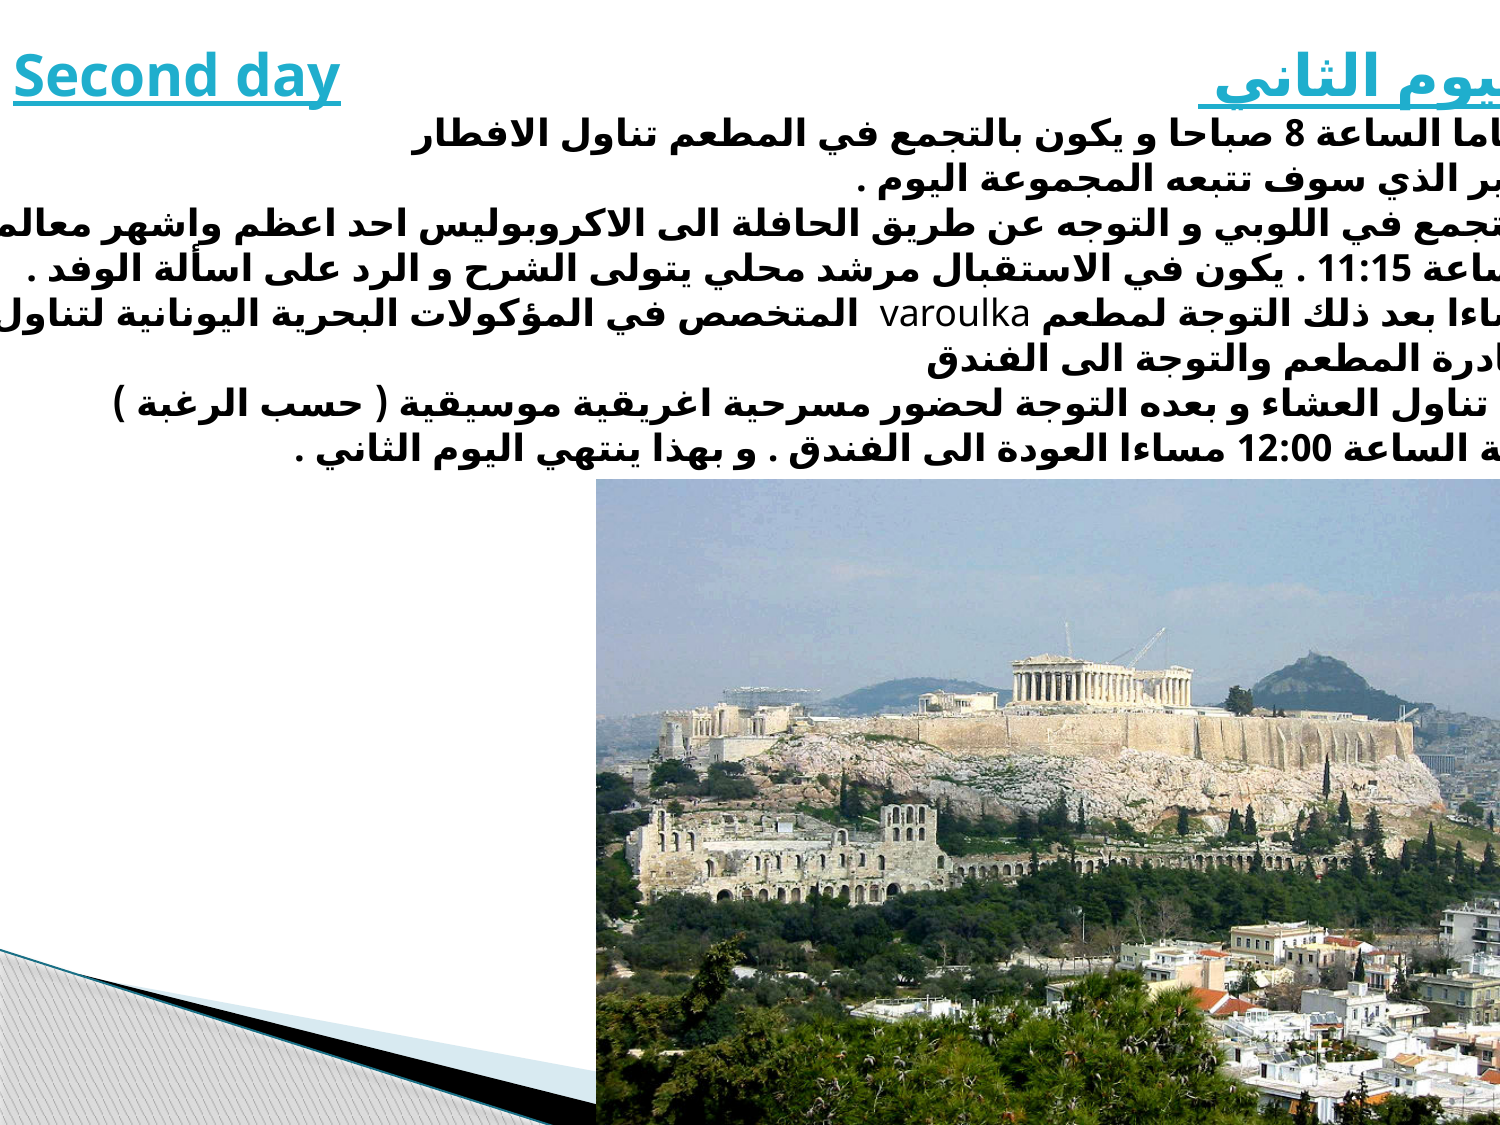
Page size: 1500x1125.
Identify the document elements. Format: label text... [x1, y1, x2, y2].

text_box Second day [0, 30, 356, 101]
picture [596, 479, 1500, 1125]
text_box بدأ اليوم في تماما الساعة 8 صباحا و يكون بالتجمع في المطعم تناول الافطار توضيح خط السير الذي سوف تتبعه المجموعة اليوم . الساعة 10:00 التجمع في اللوبي و التوجه عن طريق الحافلة الى الاكروبوليس احد اعظم واشهر معالم العاصمة اليونانية الوصول اليه الساعة 11:15 . يكون في الاستقبال مرشد محلي يتولى الشرح و الرد على اسألة الوفد . الساعة 1:30 مساءا بعد ذلك التوجة لمطعم varoulka المتخصص في المؤكولات البحرية اليونانية لتناول طعام الغداء -الساعة 3:00 مغادرة المطعم والتوجة الى الفندق -الساعة 7 مساءا تناول العشاء و بعده التوجة لحضور مسرحية اغريقية موسيقية ( حسب الرغبة ) -تنتهي المسرحية الساعة 12:00 مساءا العودة الى الفندق . و بهذا ينتهي اليوم الثاني . [0, 101, 1500, 477]
text_box اليوم الثاني [1183, 30, 1500, 101]
